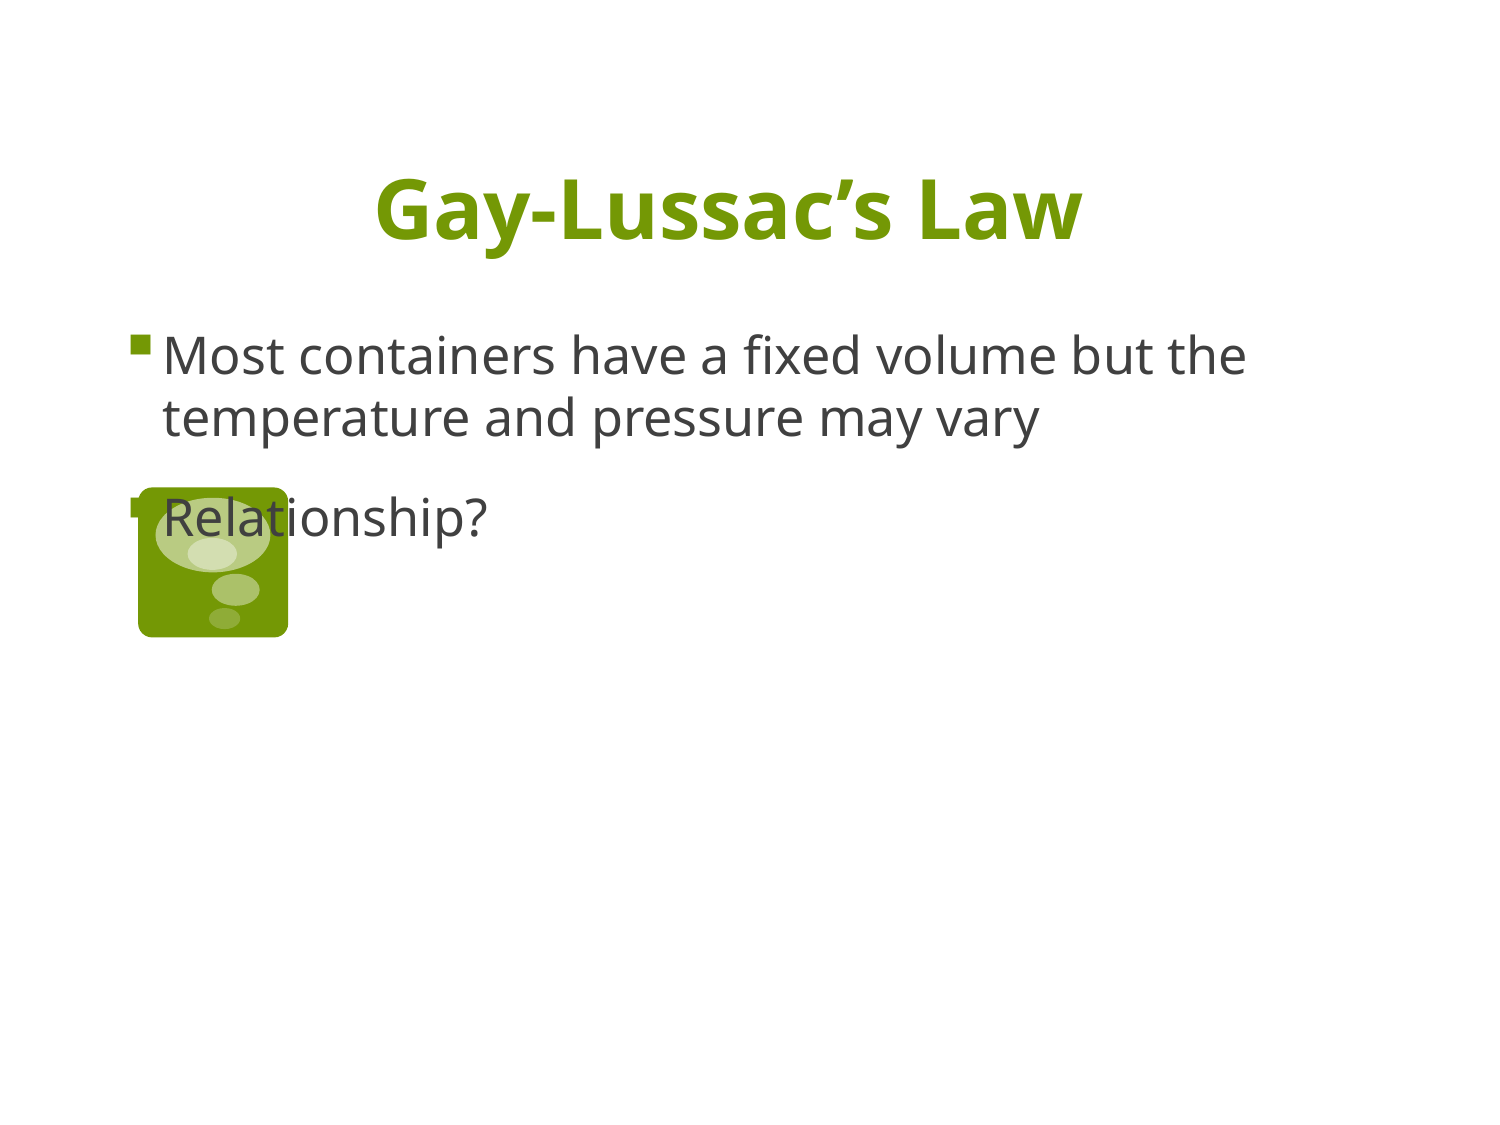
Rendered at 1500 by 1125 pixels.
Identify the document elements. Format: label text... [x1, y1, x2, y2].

title Gay-Lussac’s Law [323, 76, 1135, 264]
list Most containers have a fixed volume but the temperature and pressure may vary Relationship? [110, 314, 1374, 1040]
